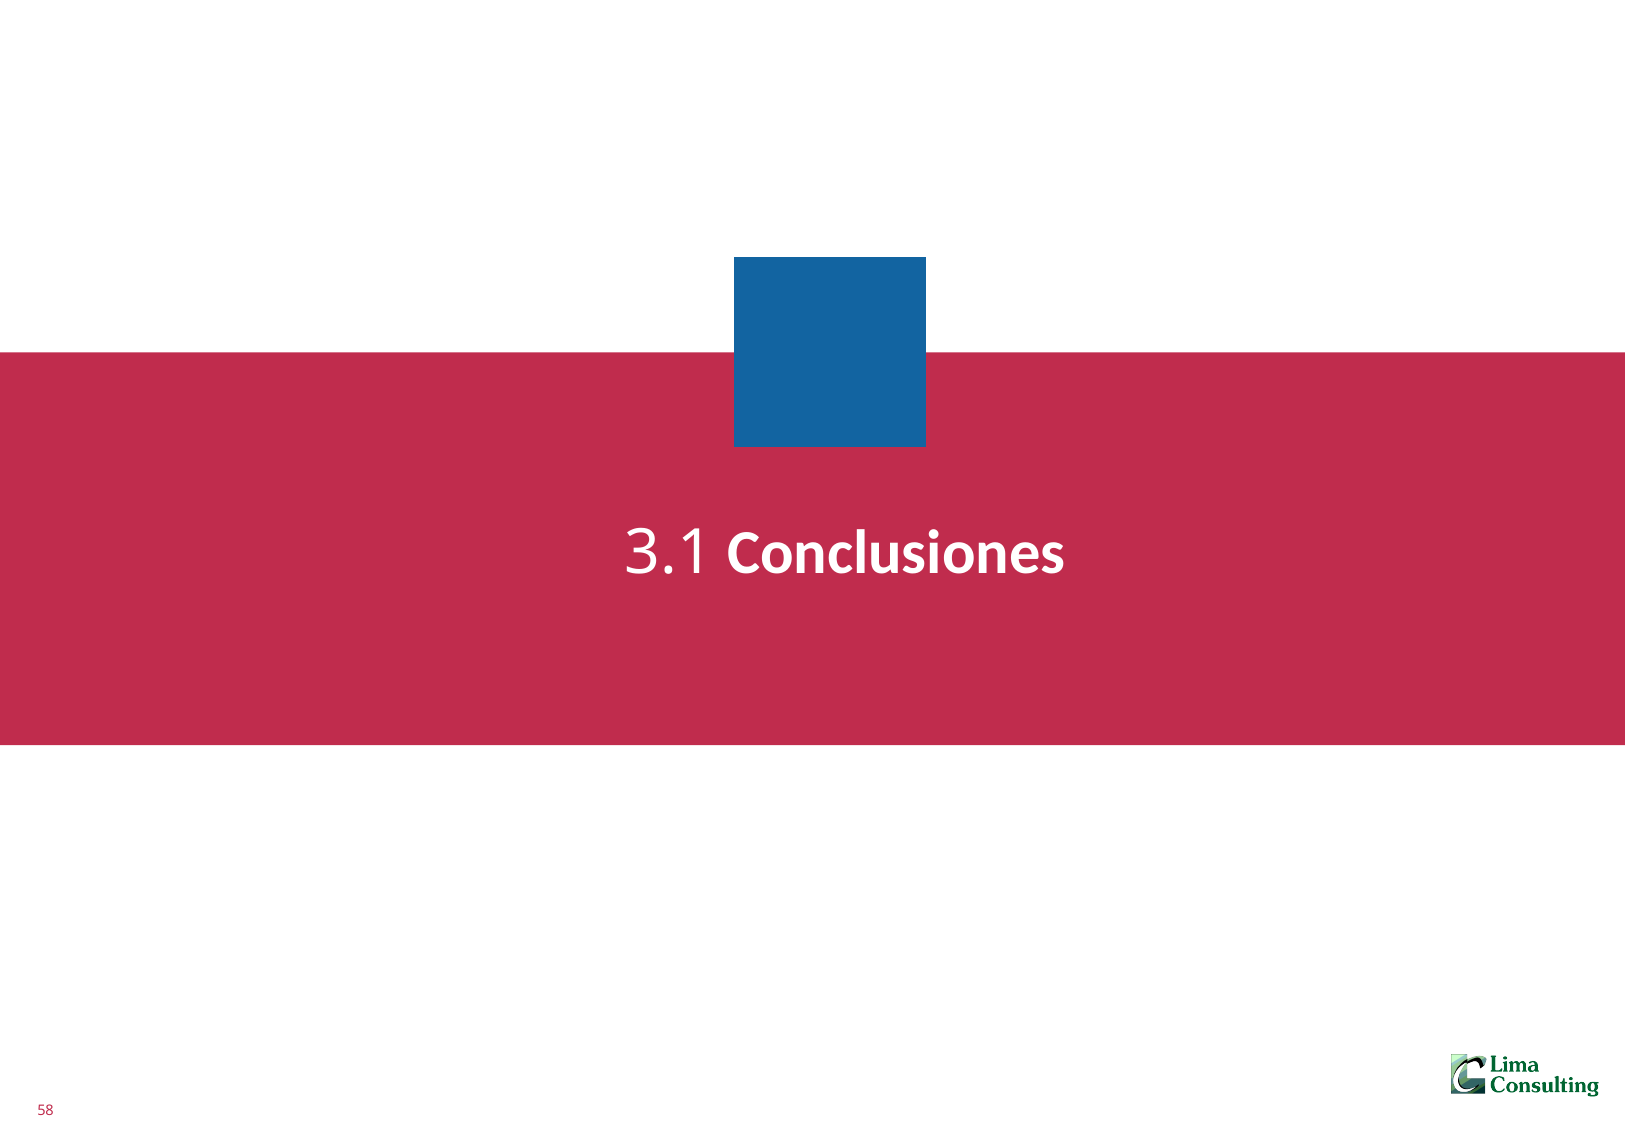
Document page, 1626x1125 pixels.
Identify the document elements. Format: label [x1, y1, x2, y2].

text_box [0, 257, 1625, 746]
picture [1451, 1054, 1599, 1097]
